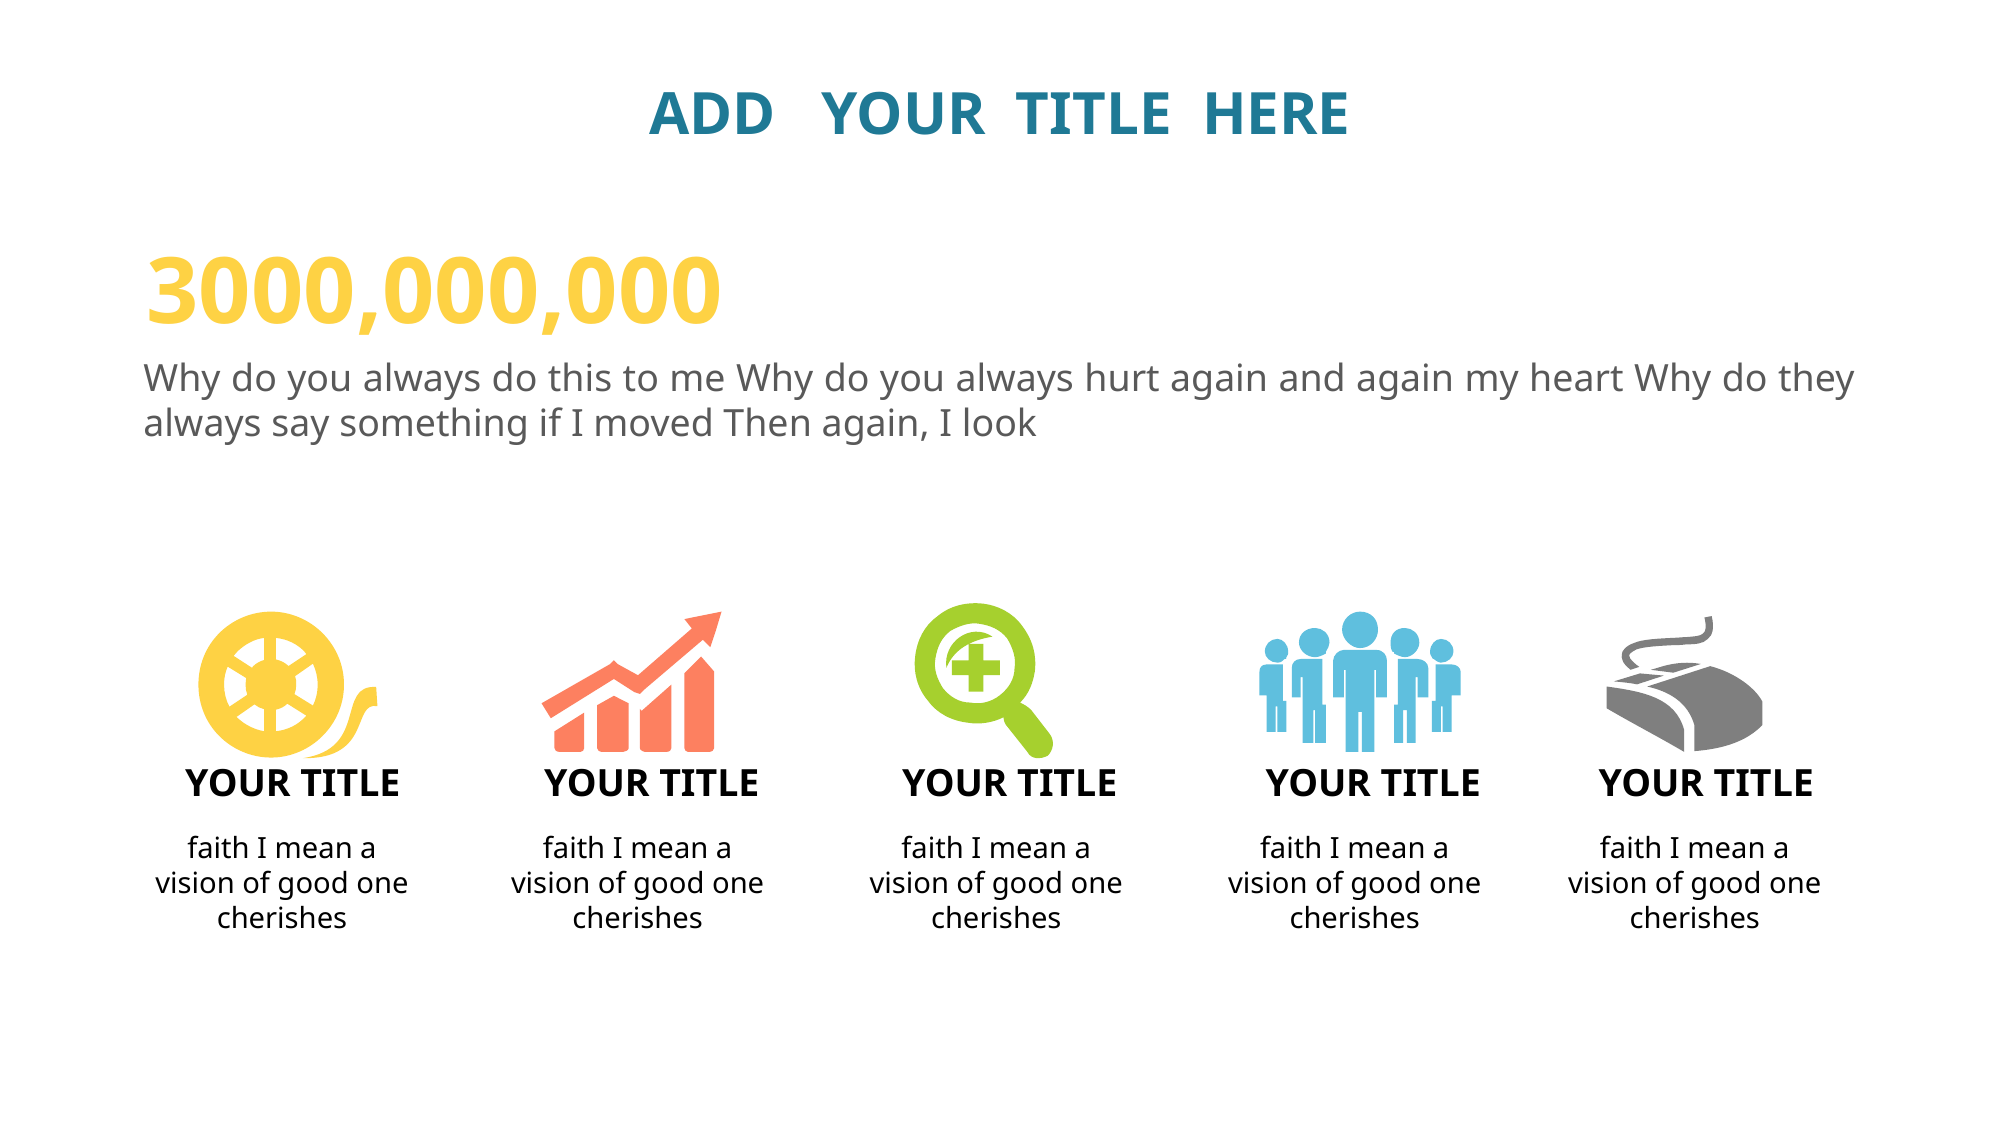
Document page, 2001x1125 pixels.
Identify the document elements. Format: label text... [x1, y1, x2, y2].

text_box 3000,000,000 [131, 224, 792, 346]
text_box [131, 611, 433, 944]
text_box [1543, 615, 1846, 944]
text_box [845, 601, 1148, 944]
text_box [1204, 611, 1506, 944]
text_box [486, 611, 789, 944]
text_box ADD YOUR TITLE HERE [496, 68, 1504, 154]
text_box Why do you always do this to me Why do you always hurt again and again my heart Why do they always say something if I moved Then again, I look [128, 346, 1872, 451]
